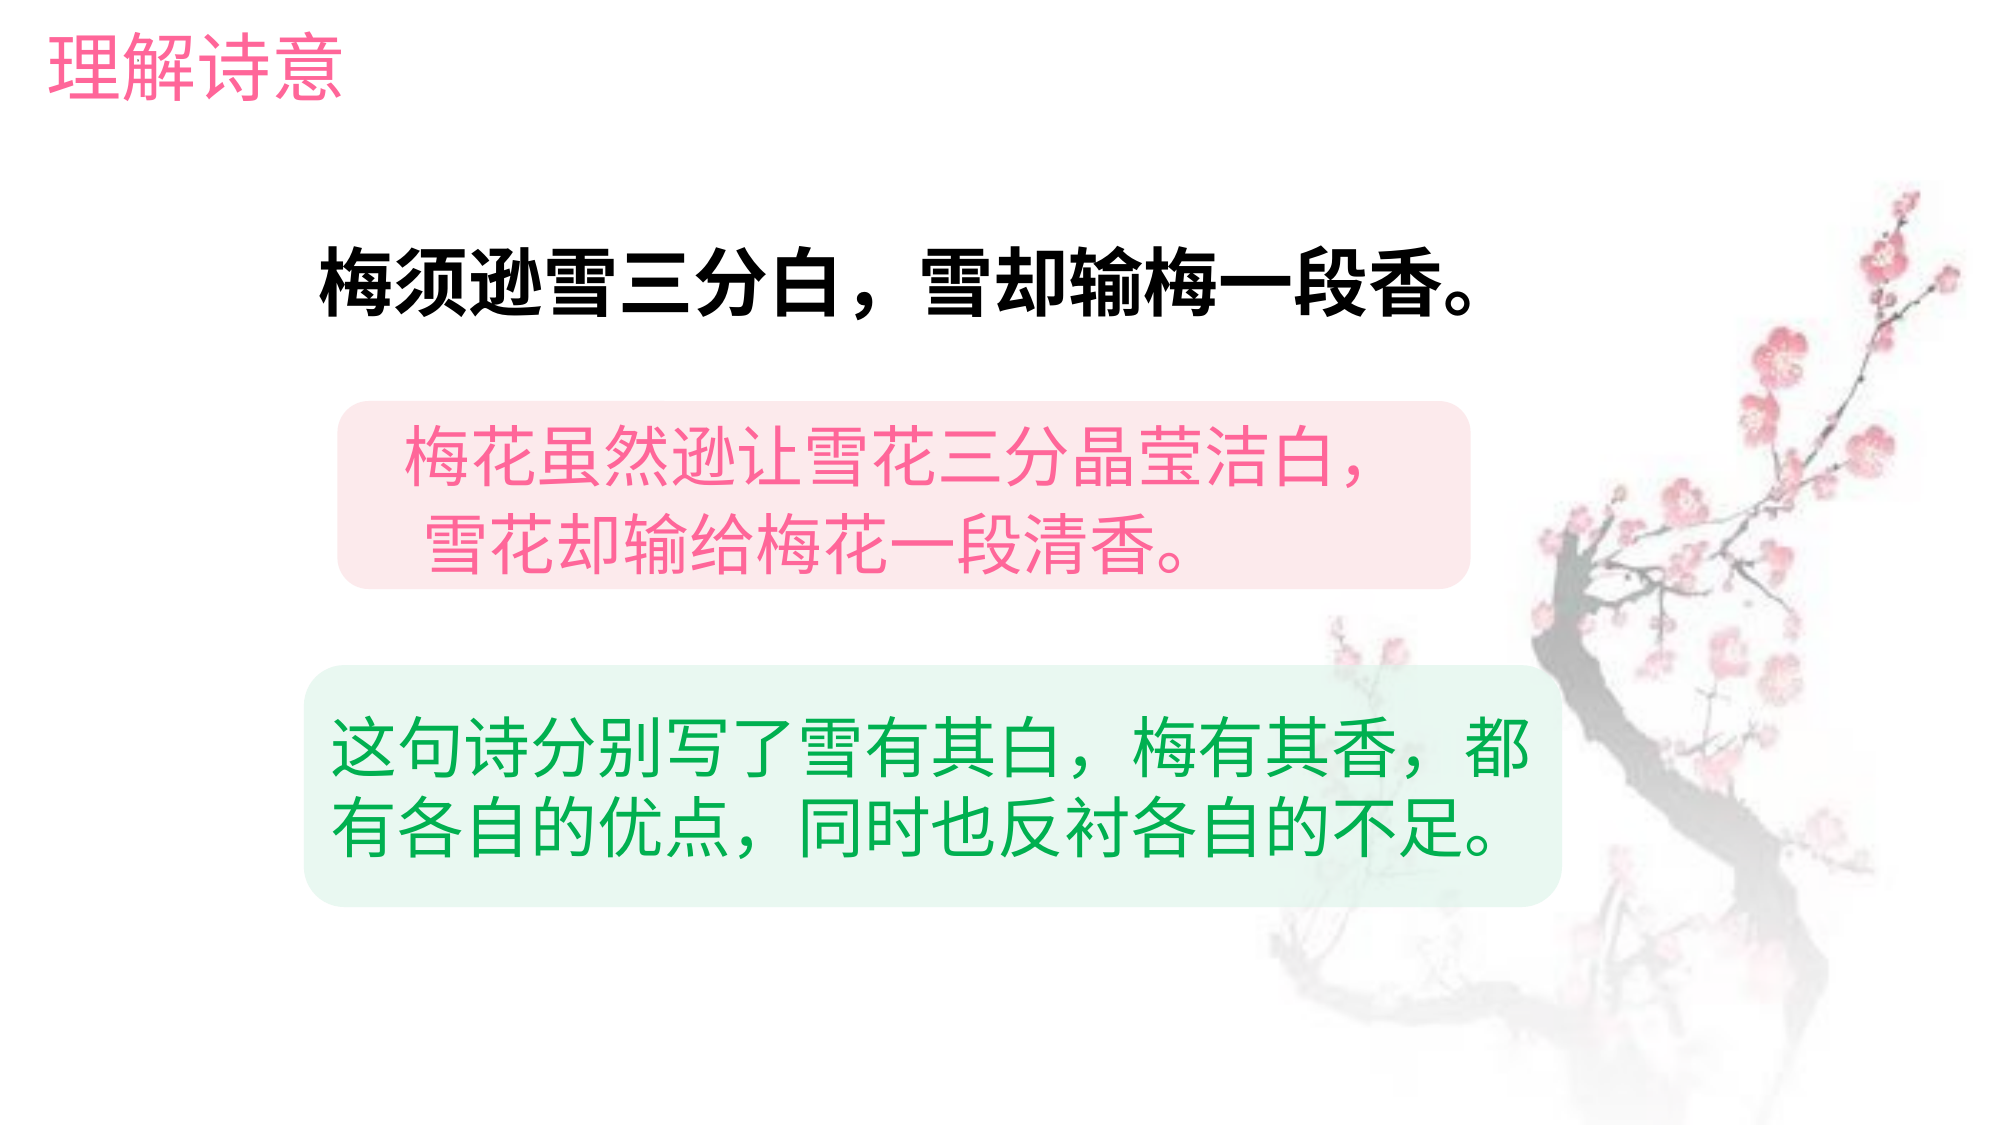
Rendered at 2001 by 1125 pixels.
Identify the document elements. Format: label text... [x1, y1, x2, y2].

text_box 梅须逊雪三分白，雪却输梅一段香。 [303, 227, 1556, 333]
text_box 梅花虽然逊让雪花三分晶莹洁白， 雪花却输给梅花一段清香。 [336, 400, 1472, 590]
text_box 这句诗分别写了雪有其白，梅有其香，都有各自的优点，同时也反衬各自的不足。 [303, 665, 1563, 908]
text_box 理解诗意 [32, 13, 438, 119]
